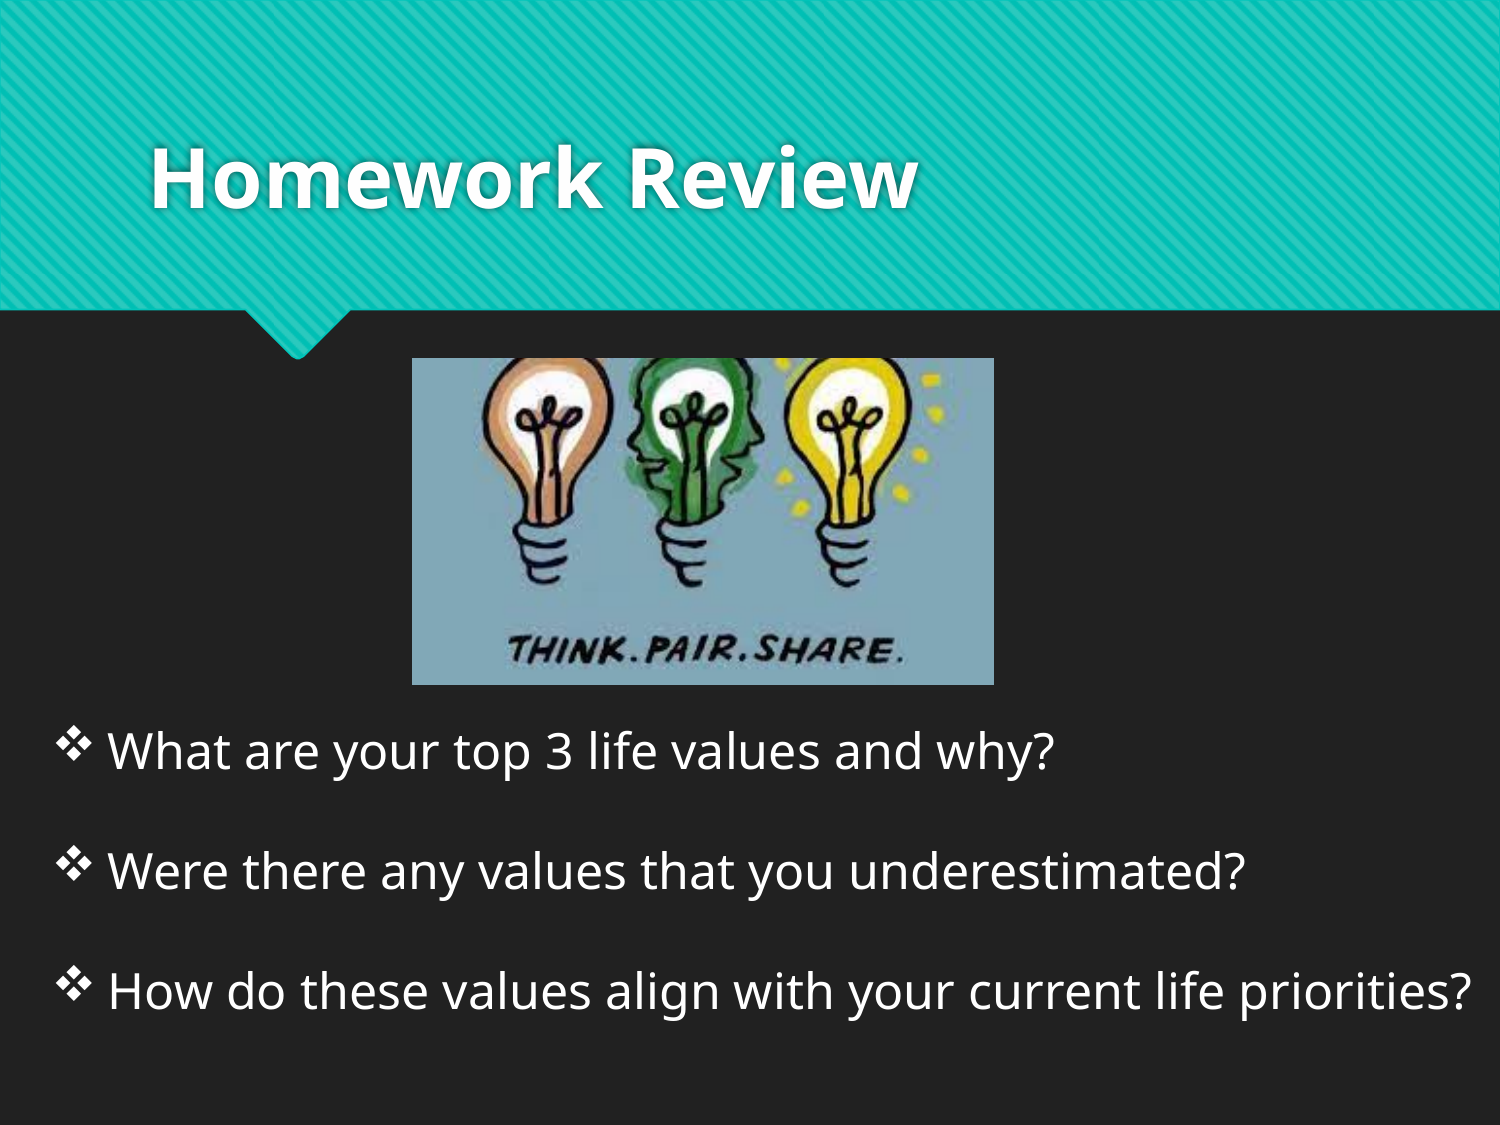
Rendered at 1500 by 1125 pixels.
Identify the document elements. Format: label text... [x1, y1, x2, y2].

title Homework Review [132, 73, 1368, 233]
picture [412, 358, 994, 685]
text_box What are your top 3 life values and why? Were there any values that you underestimated? How do these values align with your current life priorities? [36, 712, 1488, 1028]
